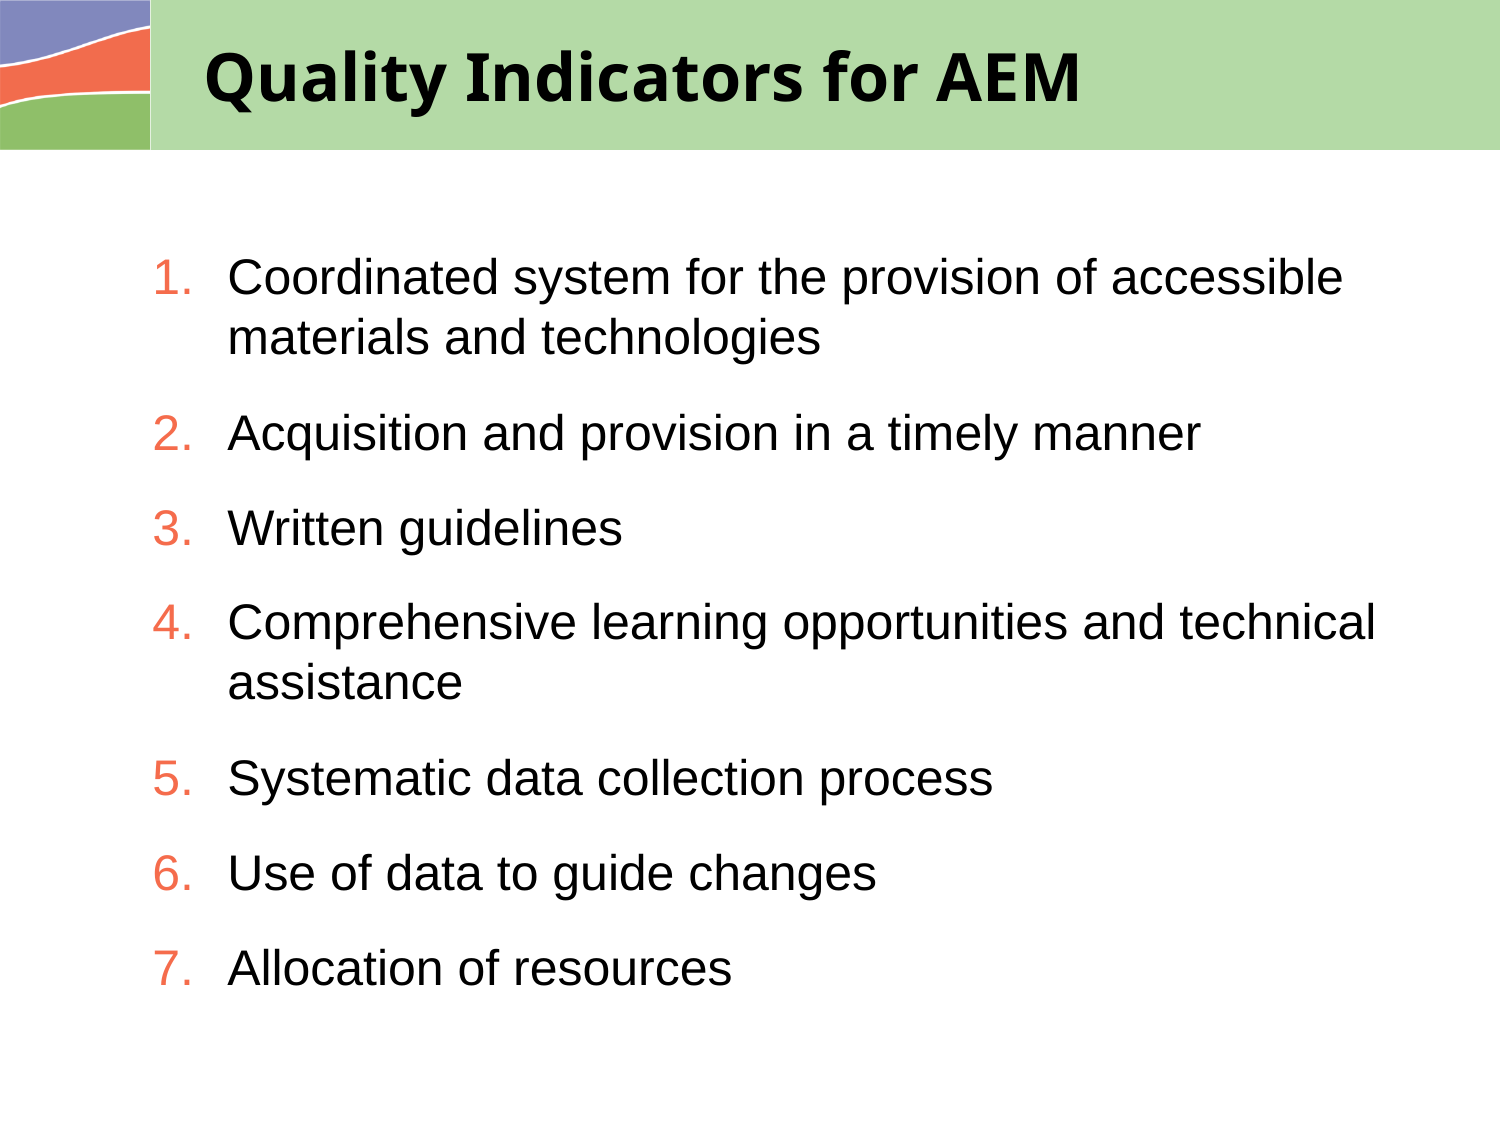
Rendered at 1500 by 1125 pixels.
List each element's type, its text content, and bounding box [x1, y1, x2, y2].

list Coordinated system for the provision of accessible materials and technologies Acquisition and provision in a timely manner Written guidelines Comprehensive learning opportunities and technical assistance Systematic data collection process Use of data to guide changes Allocation of resources [137, 237, 1437, 1038]
title Quality Indicators for AEM [150, 0, 1500, 151]
picture [0, 0, 150, 150]
